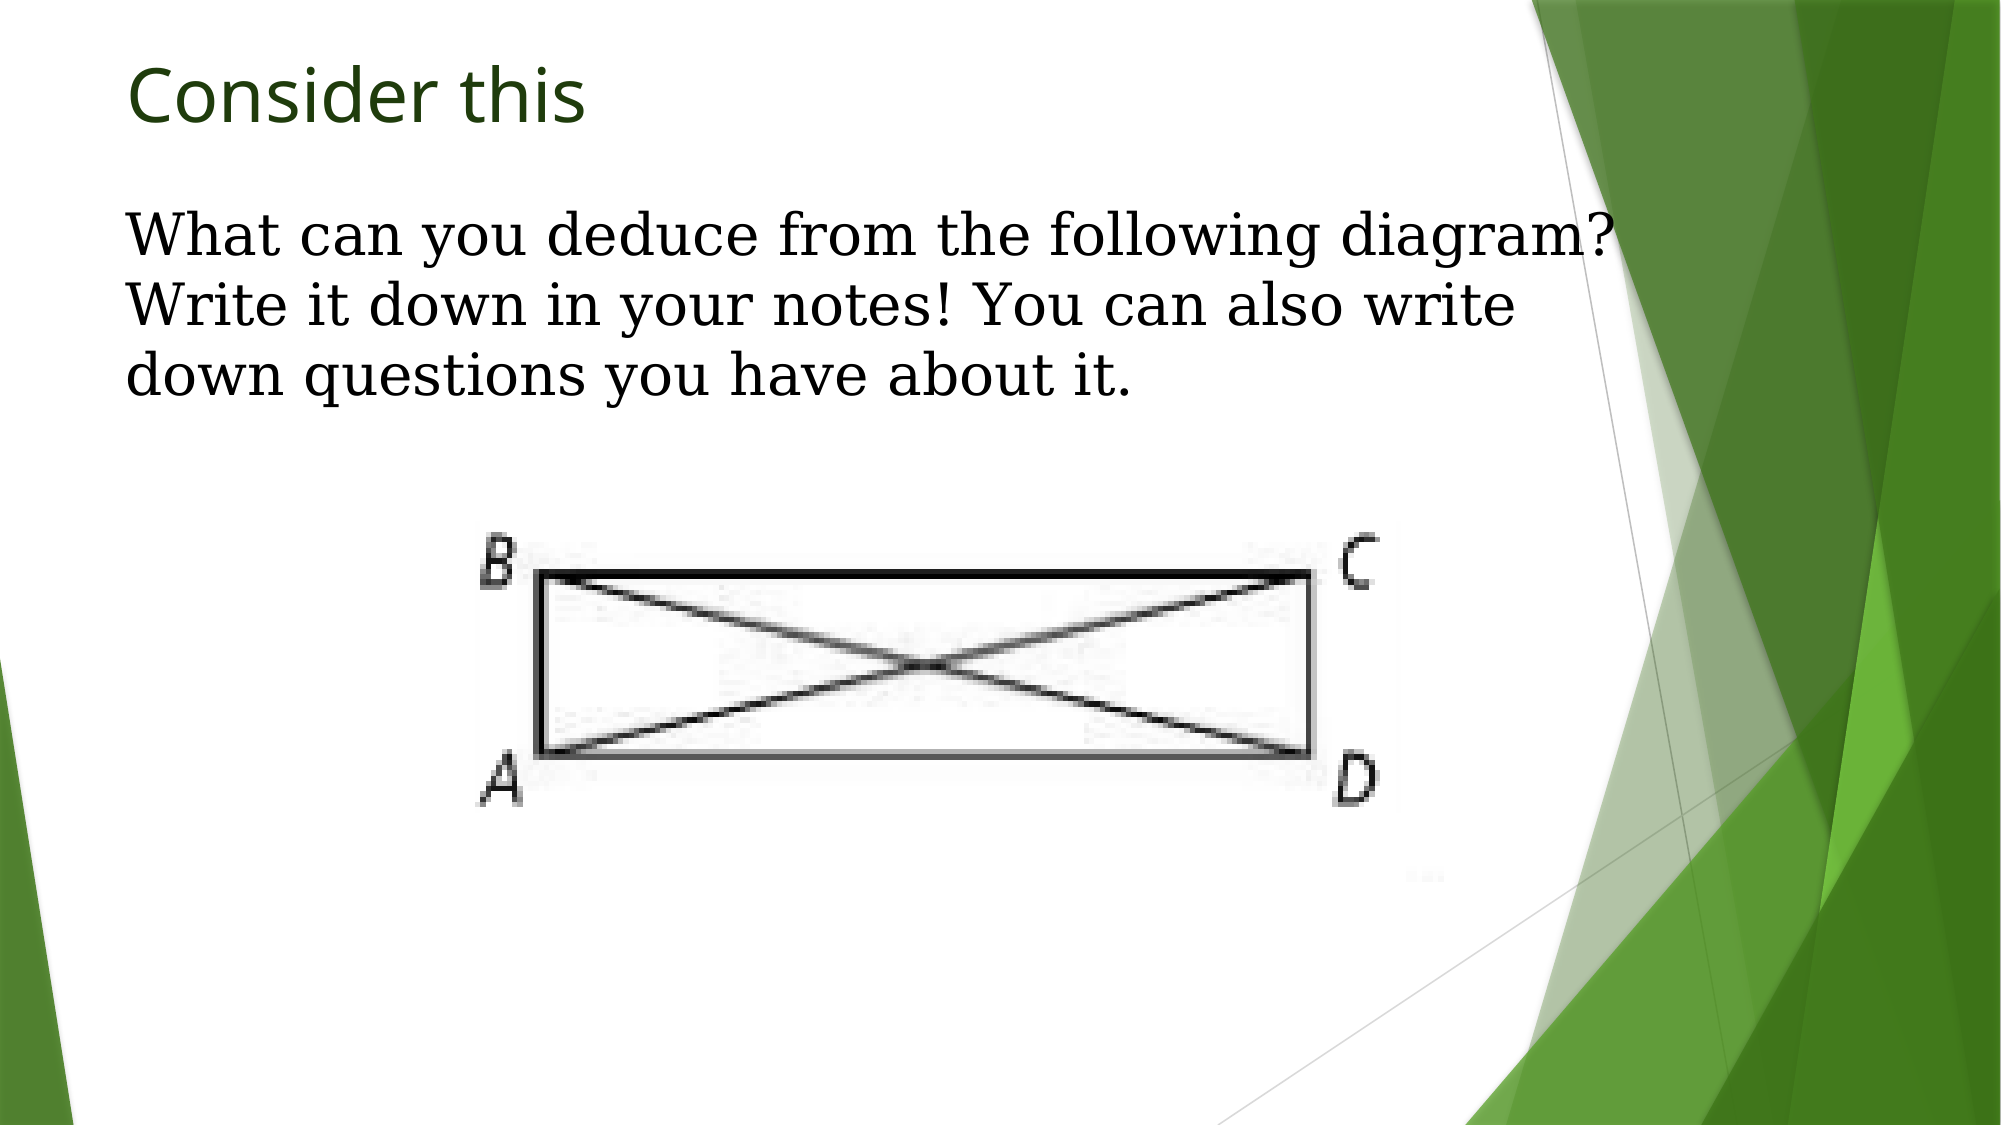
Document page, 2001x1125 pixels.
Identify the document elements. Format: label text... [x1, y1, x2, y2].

picture [428, 457, 1445, 882]
text_box What can you deduce from the following diagram? Write it down in your notes! You can also write down questions you have about it. [111, 189, 1663, 415]
title Consider this [111, 39, 1522, 148]
